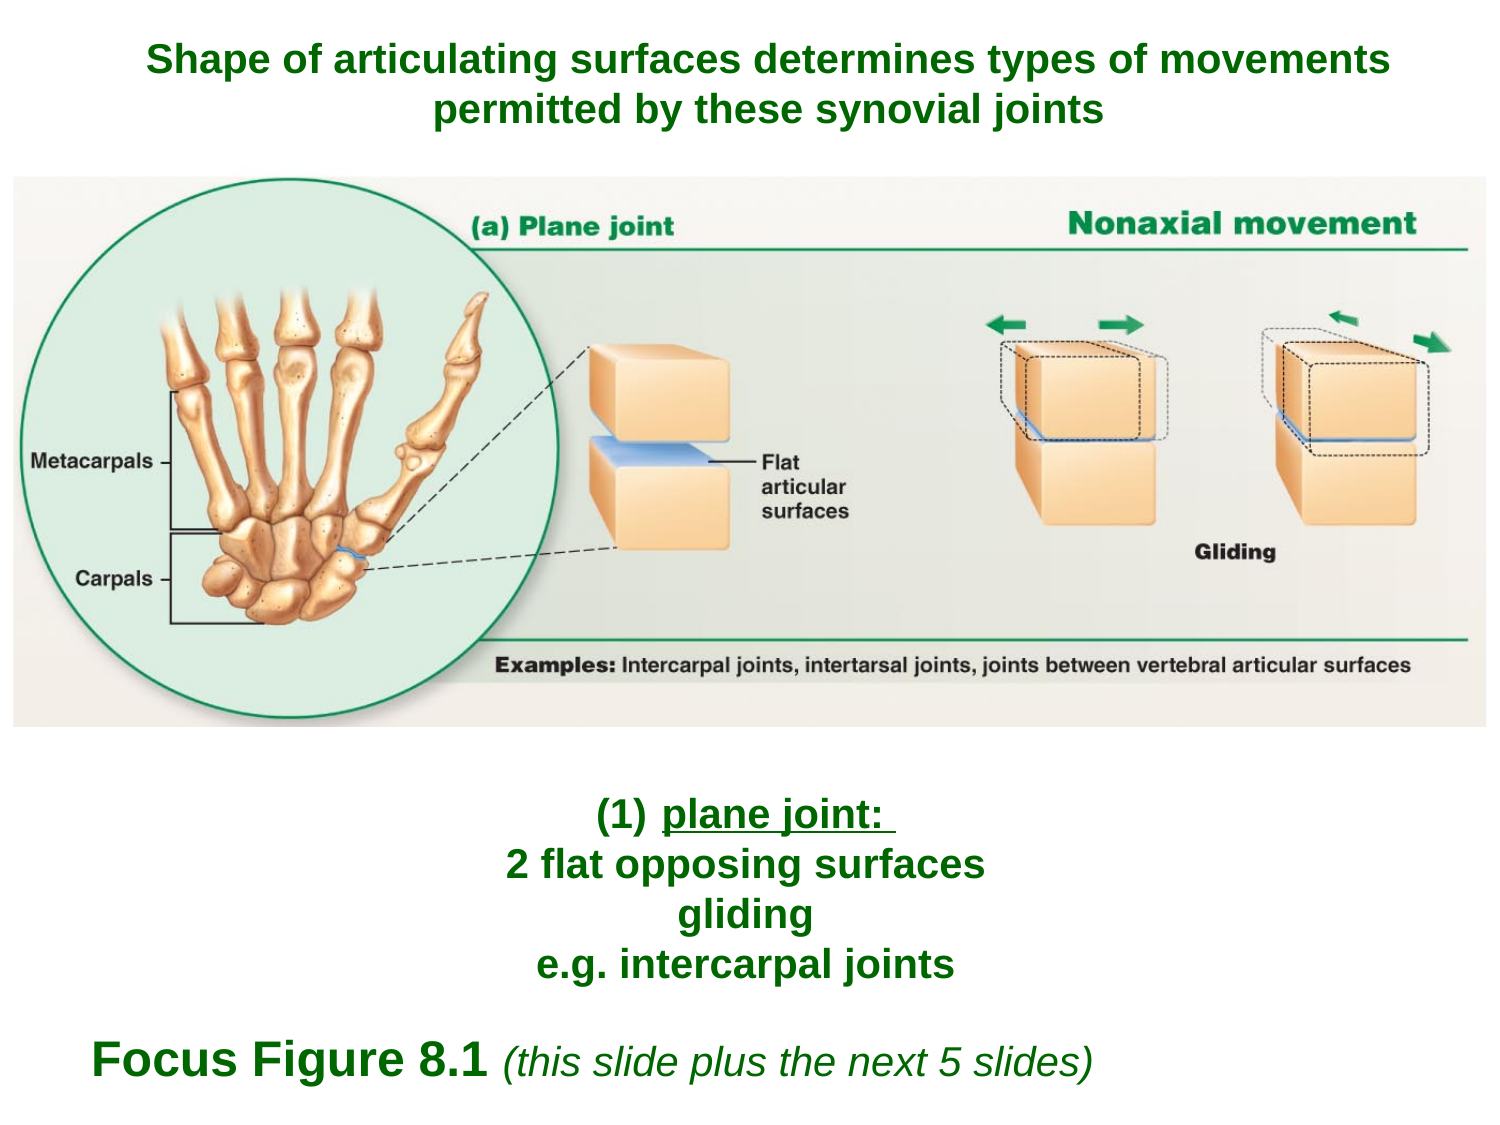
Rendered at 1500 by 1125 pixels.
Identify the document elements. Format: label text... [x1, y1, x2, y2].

text_box Shape of articulating surfaces determines types of movements permitted by these synovial joints [80, 24, 1457, 140]
text_box plane joint: 2 flat opposing surfaces gliding e.g. intercarpal joints [306, 779, 1186, 995]
picture [13, 166, 1488, 727]
text_box Focus Figure 8.1 (this slide plus the next 5 slides) [76, 1018, 1110, 1094]
